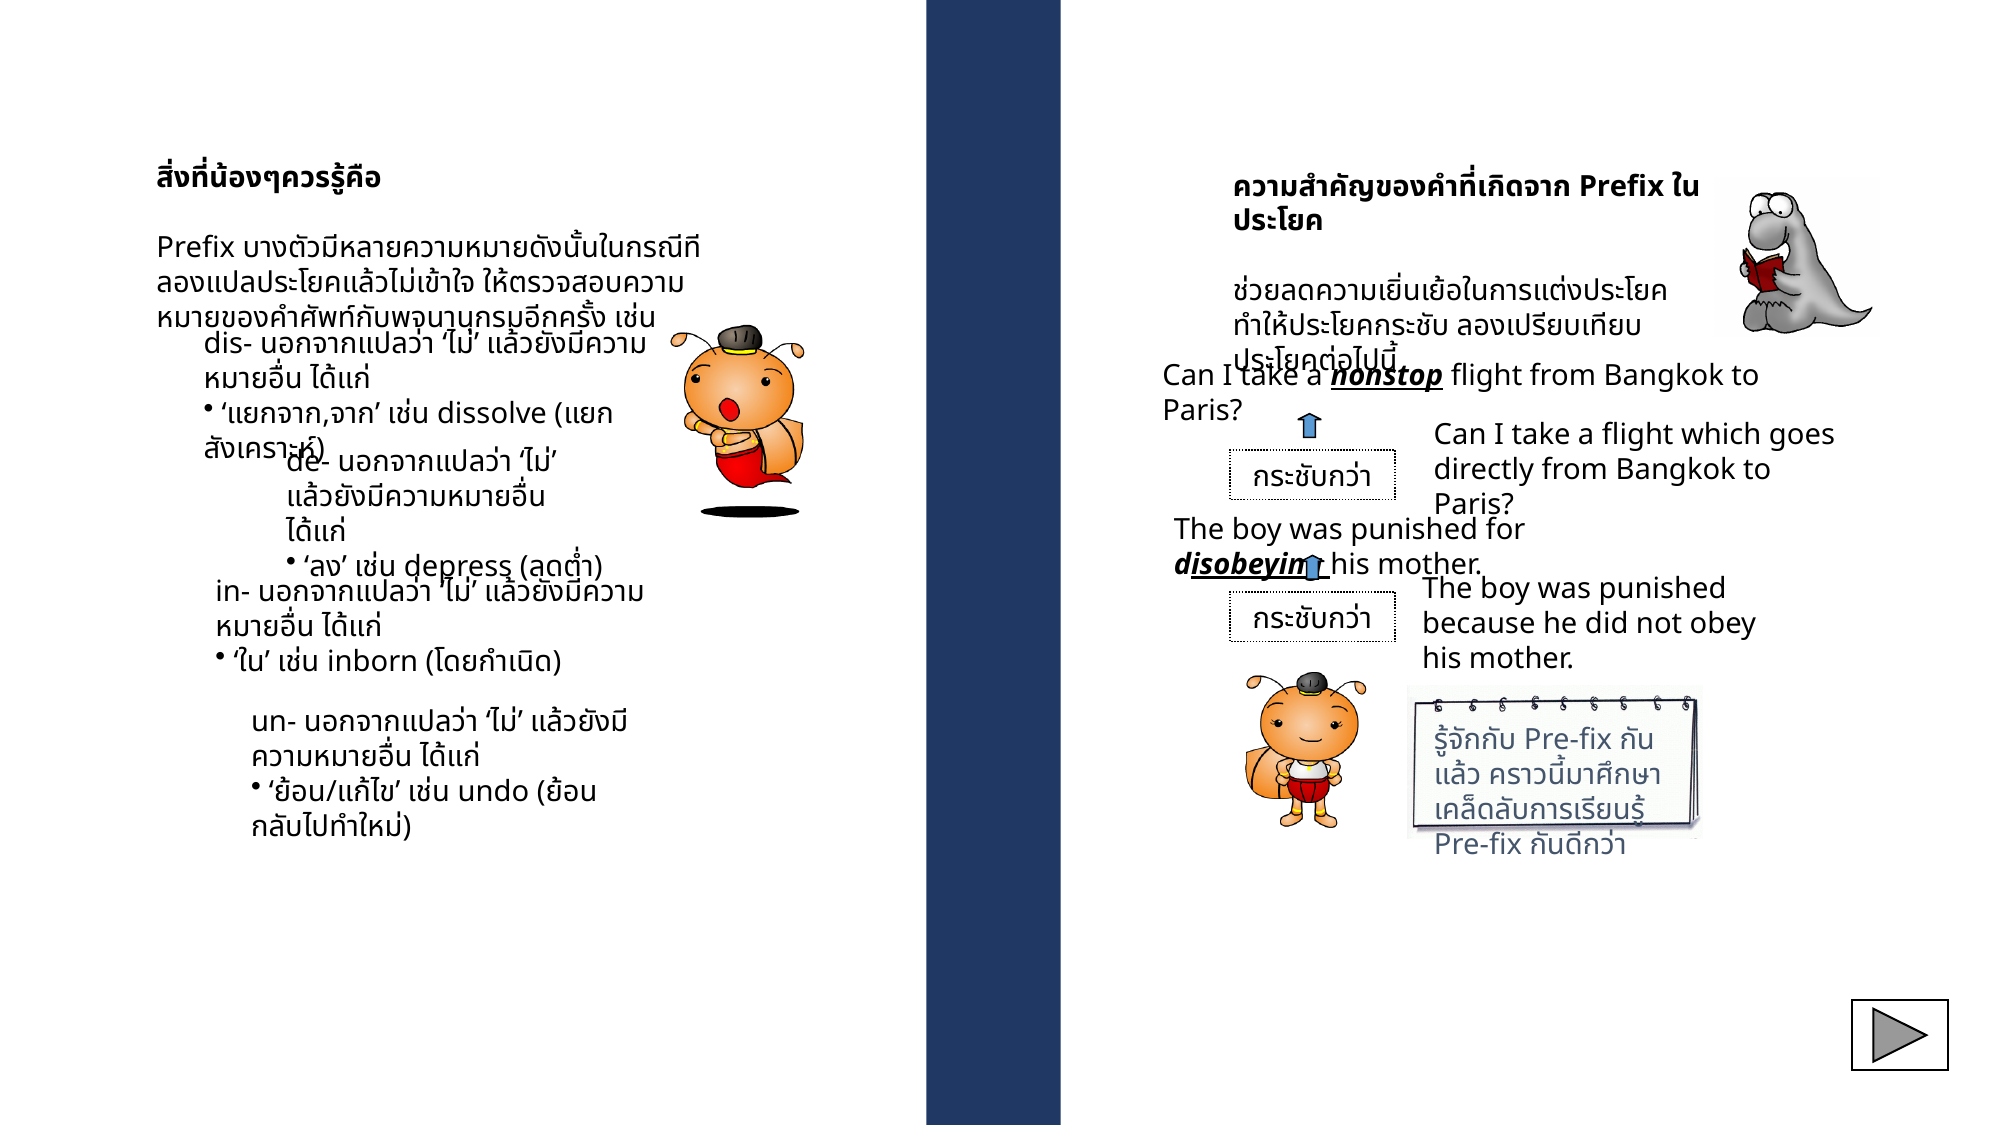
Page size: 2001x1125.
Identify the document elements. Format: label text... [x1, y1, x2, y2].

text_box Can I take a flight which goes directly from Bangkok to Paris? [1418, 408, 1868, 528]
picture [1218, 649, 1401, 851]
text_box [925, 0, 1062, 1125]
text_box de- นอกจากแปลว่า ‘ไม่’ แล้วยังมีความหมายอื่น ได้แก่ ‘ลง’ เช่น depress (ลดต่ำ) [271, 434, 626, 564]
text_box กระชับกว่า [1229, 449, 1396, 500]
text_box dis- นอกจากแปลว่า ‘ไม่’ แล้วยังมีความหมายอื่น ได้แก่ ‘แยกจาก,จาก’ เช่น dissolve (แยกสังเคราะห์) [188, 316, 637, 472]
text_box [1851, 999, 1949, 1071]
text_box สิ่งที่น้องๆควรรู้คือ Prefix บางตัวมีหลายความหมายดังนั้นในกรณีทีลองแปลประโยคแล้วไม่เข้าใจ ให้ตรวจสอบความหมายของคำศัพท์กับพจนานุกรมอีกครั้ง เช่น [141, 151, 744, 376]
picture [1714, 177, 1880, 337]
text_box Can I take a nonstop flight from Bangkok to Paris? [1147, 349, 1809, 434]
text_box [1297, 413, 1322, 438]
text_box ความสำคัญของคำที่เกิดจาก Prefix ในประโยค ช่วยลดความเยิ่นเย้อในการแต่งประโยค ทำให้ประโยคกระชับ ลองเปรียบเทียบประโยคต่อไปนี้ [1218, 159, 1727, 349]
text_box กระชับกว่า [1229, 591, 1396, 642]
text_box [1300, 555, 1325, 580]
text_box The boy was punished for disobeying his mother. [1159, 502, 1691, 588]
text_box The boy was punished because he did not obey his mother. [1407, 561, 1774, 682]
picture [637, 305, 842, 530]
text_box un- นอกจากแปลว่า ‘ไม่’ แล้วยังมีความหมายอื่น ได้แก่ ‘ย้อน/แก้ไข’ เช่น undo (ย้อนกลับไปทำใหม่) [236, 694, 650, 850]
text_box in- นอกจากแปลว่า ‘ไม่’ แล้วยังมีความหมายอื่น ได้แก่ ‘ใน’ เช่น inborn (โดยกำเนิด) [200, 564, 686, 685]
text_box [1407, 685, 1703, 839]
